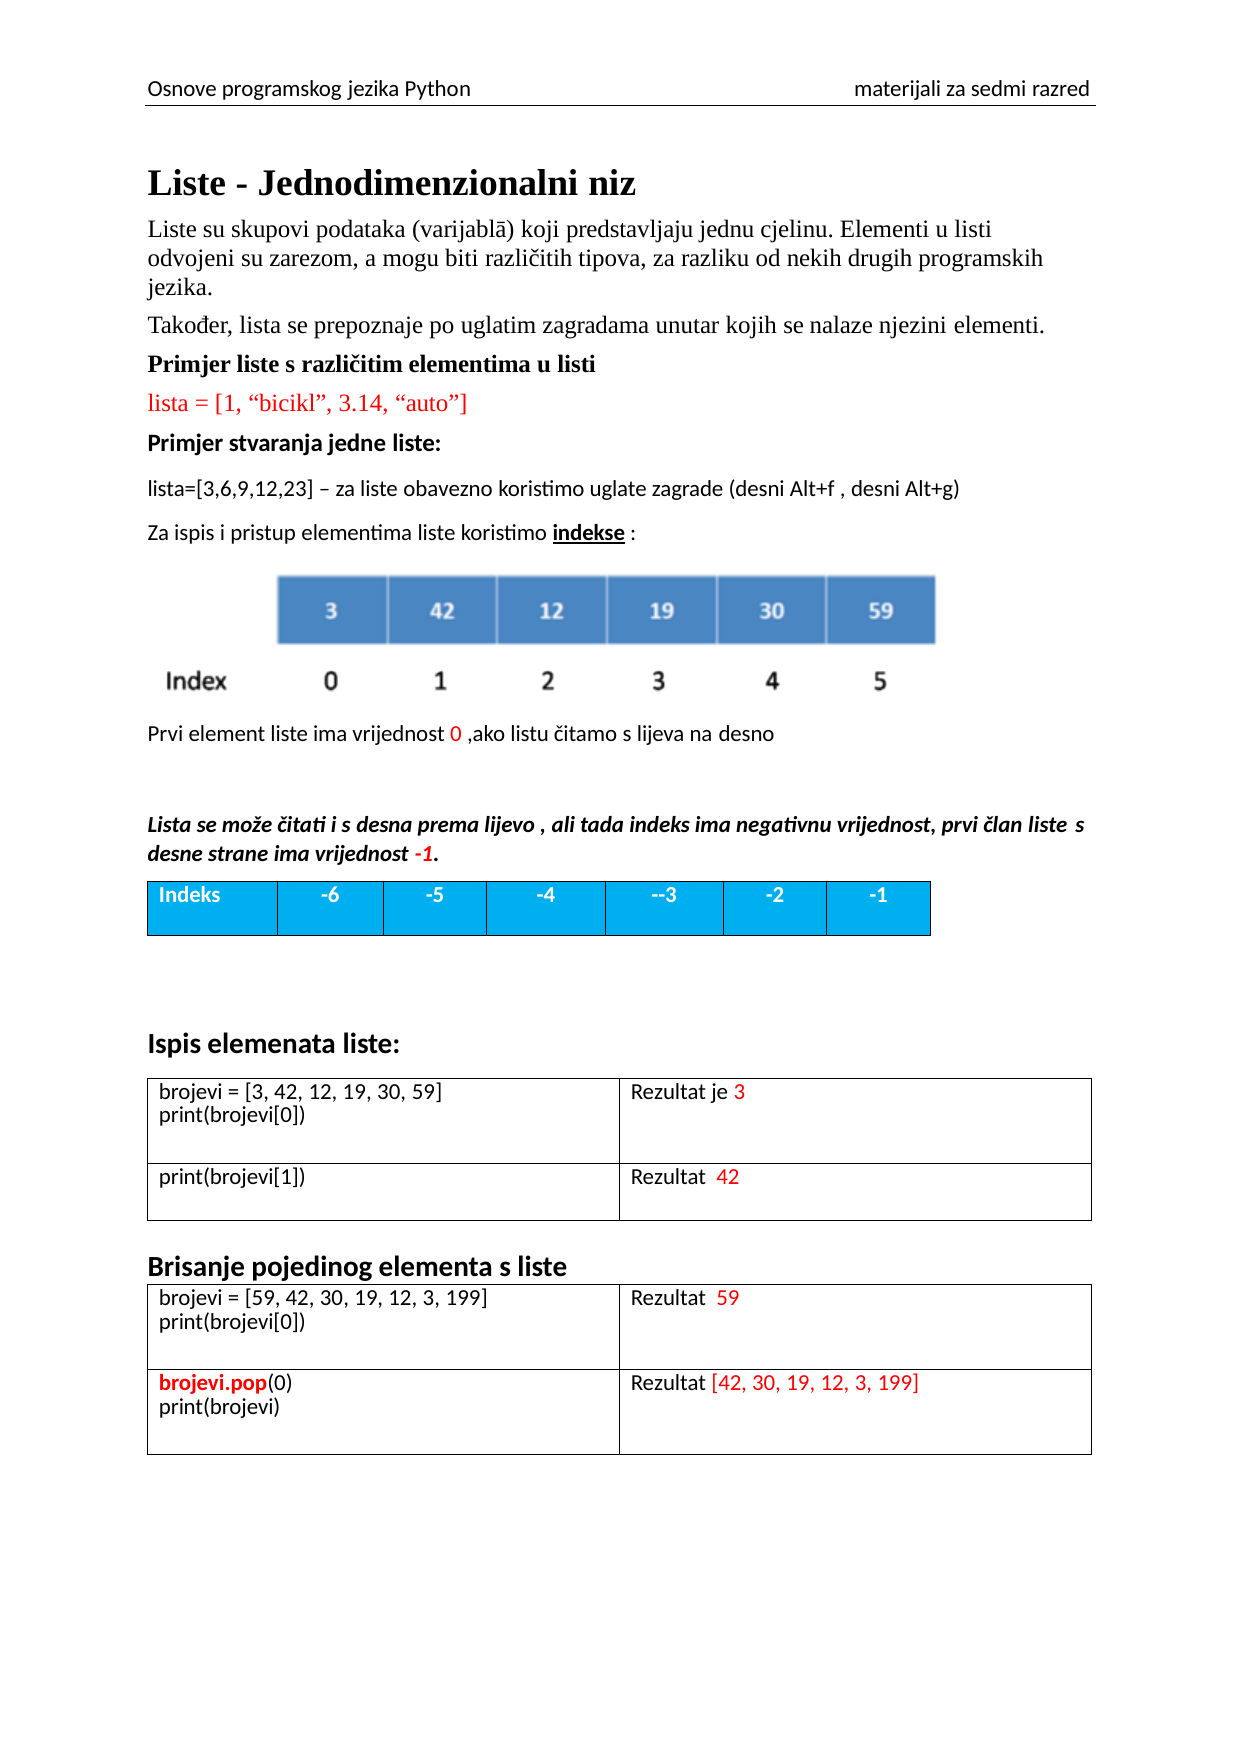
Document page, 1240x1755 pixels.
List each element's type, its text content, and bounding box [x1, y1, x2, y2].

table_header -1 [827, 882, 930, 935]
table_cell Rezultat 42 [620, 1164, 1091, 1220]
table_header brojevi = [3, 42, 12, 19, 30, 59] print(brojevi[0]) [148, 1079, 619, 1163]
table_header Rezultat 59 [620, 1285, 1091, 1369]
text_box Brisanje pojedinog elementa s liste [145, 1245, 573, 1283]
table_header -2 [724, 882, 826, 935]
table_cell Rezultat [42, 30, 19, 12, 3, 199] [620, 1370, 1091, 1454]
table_cell print(brojevi[1]) [148, 1164, 619, 1220]
table_cell brojevi.pop(0) print(brojevi) [148, 1370, 619, 1454]
table_header brojevi = [59, 42, 30, 19, 12, 3, 199] print(brojevi[0]) [148, 1285, 619, 1369]
table_header -5 [384, 882, 486, 935]
table_header Rezultat je 3 [620, 1079, 1091, 1163]
table_header -4 [487, 882, 605, 935]
table_header Indeks [148, 882, 277, 935]
text_box [166, 573, 938, 692]
text_box Osnove programskog jezika Python materijali za sedmi razred Liste - Jednodimenzionalni niz Liste su skupovi podataka (varijablā) koji predstavljaju jednu cjelinu. Elementi u listi odvojeni su zarezom, a mogu biti različitih tipova, za razliku od nekih drugih programskih jezika. Također, lista se prepoznaje po uglatim zagradama unutar kojih se nalaze njezini elementi. Primjer liste s različitim elementima u listi lista = [1, “bicikl”, 3.14, “auto”] Primjer stvaranja jedne liste: lista=[3,6,9,12,23] – za liste obavezno koristimo uglate zagrade (desni Alt+f , desni Alt+g) Za ispis i pristup elementima liste koristimo indekse : [145, 71, 1095, 546]
text_box Ispis elemenata liste: [145, 1022, 406, 1060]
table_header --3 [606, 882, 723, 935]
text_box Prvi element liste ima vrijednost 0 ,ako listu čitamo s lijeva na desno Lista se može čitati i s desna prema lijevo , ali tada indeks ima negativnu vrijednost, prvi član liste s desne strane ima vrijednost -1. [145, 716, 1094, 866]
table_header -6 [278, 882, 383, 935]
